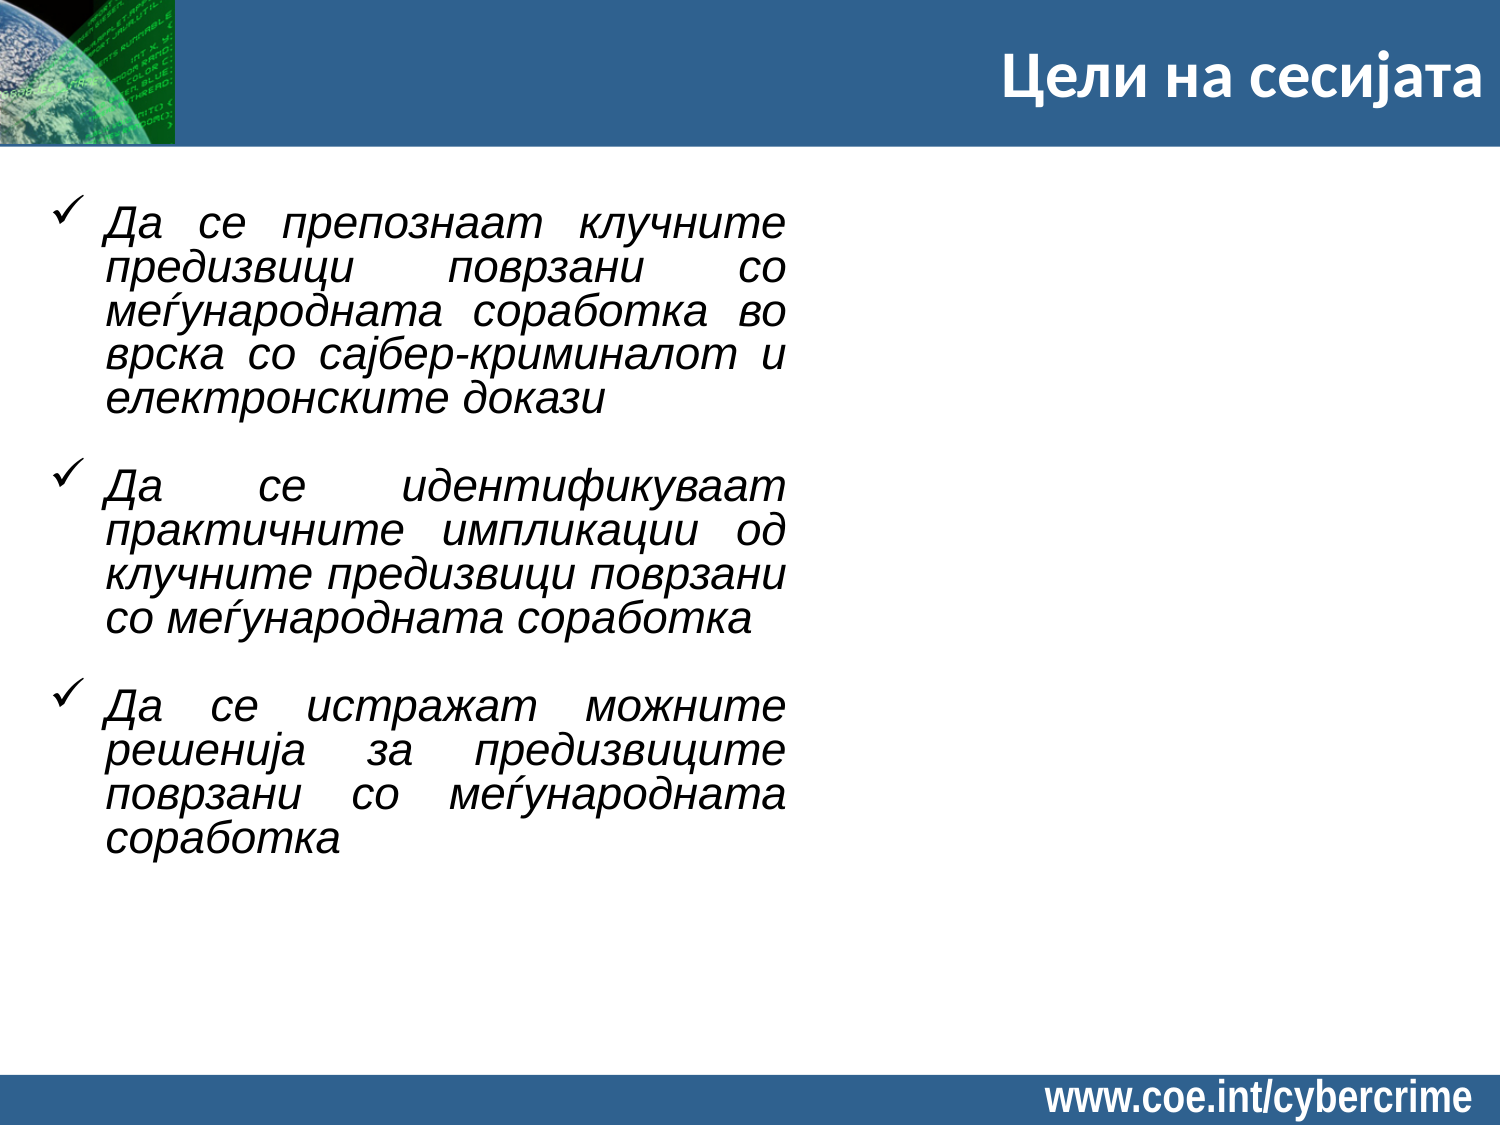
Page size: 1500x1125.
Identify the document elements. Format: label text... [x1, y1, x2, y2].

text_box www.coe.int/cybercrime [1030, 1059, 1500, 1125]
text_box [0, 1073, 1030, 1125]
text_box Цели на сесијата [177, 0, 1500, 149]
text_box Да се препознаат клучните предизвици поврзани со меѓународната соработка во врска со сајбер-криминалот и електронските докази Да се идентификуваат практичните импликации од клучните предизвици поврзани со меѓународната соработка Да се истражат можните решенија за предизвиците поврзани со меѓународната соработка [34, 195, 802, 958]
picture [0, 0, 175, 144]
